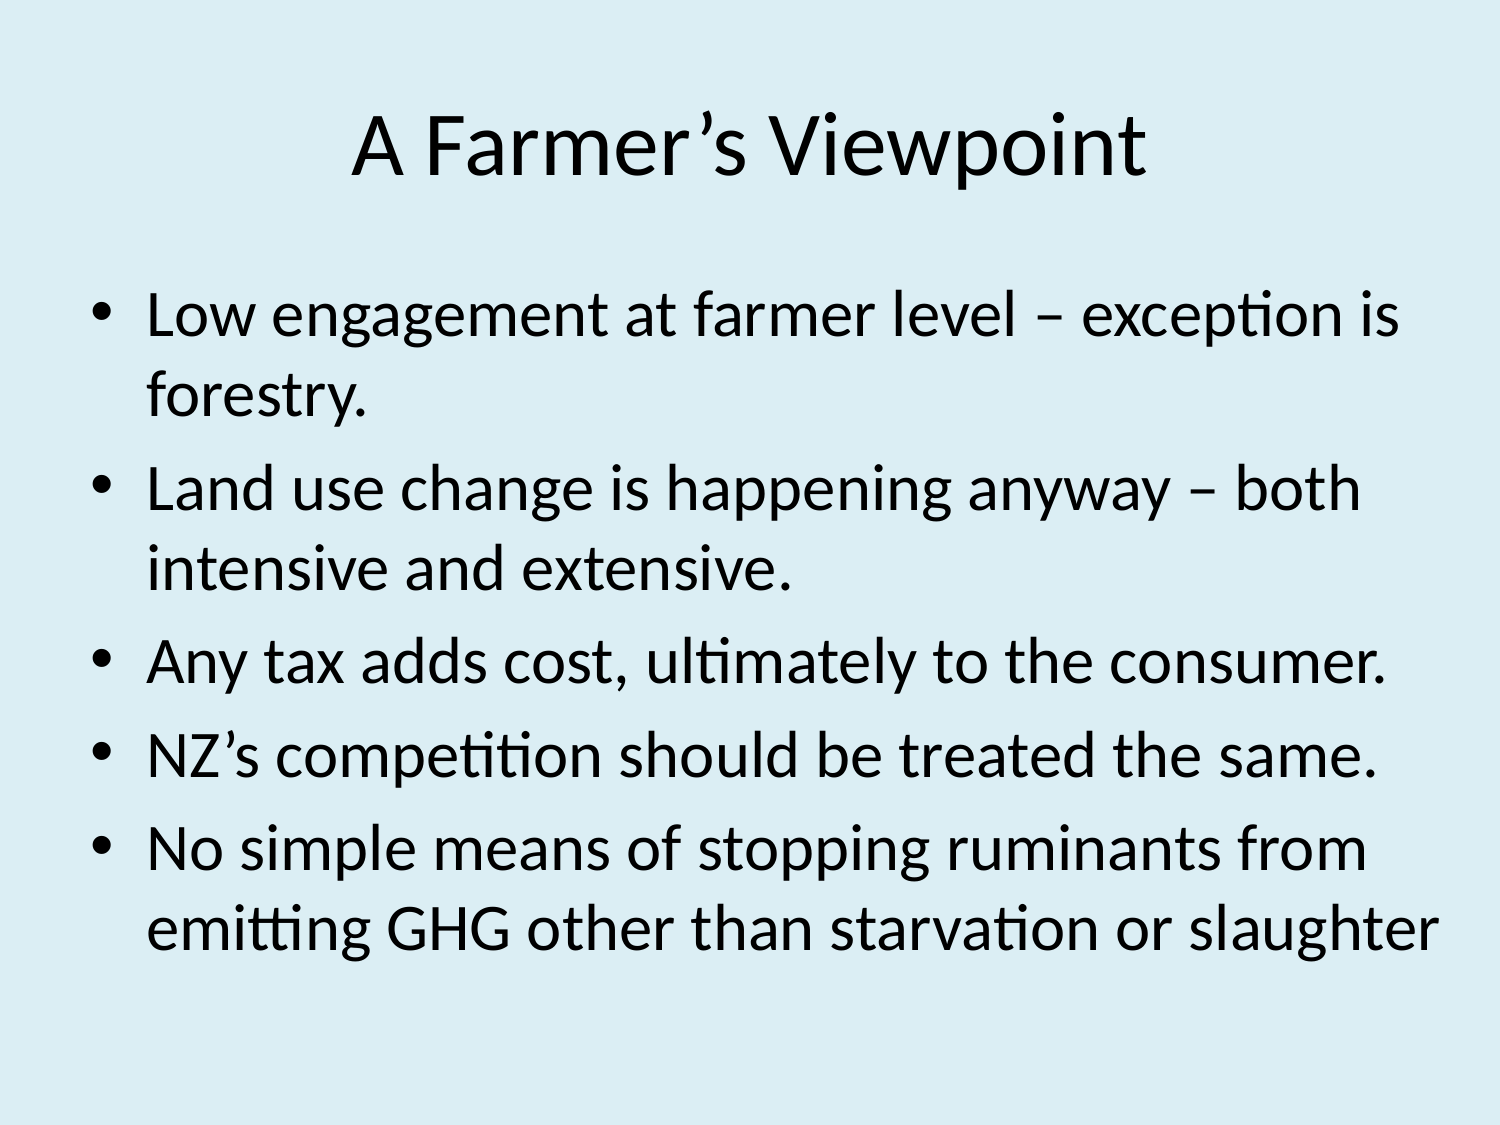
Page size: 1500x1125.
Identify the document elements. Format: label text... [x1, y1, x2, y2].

list Low engagement at farmer level – exception is forestry. Land use change is happening anyway – both intensive and extensive. Any tax adds cost, ultimately to the consumer. NZ’s competition should be treated the same. No simple means of stopping ruminants from emitting GHG other than starvation or slaughter [75, 262, 1471, 1005]
title A Farmer’s Viewpoint [75, 45, 1425, 233]
